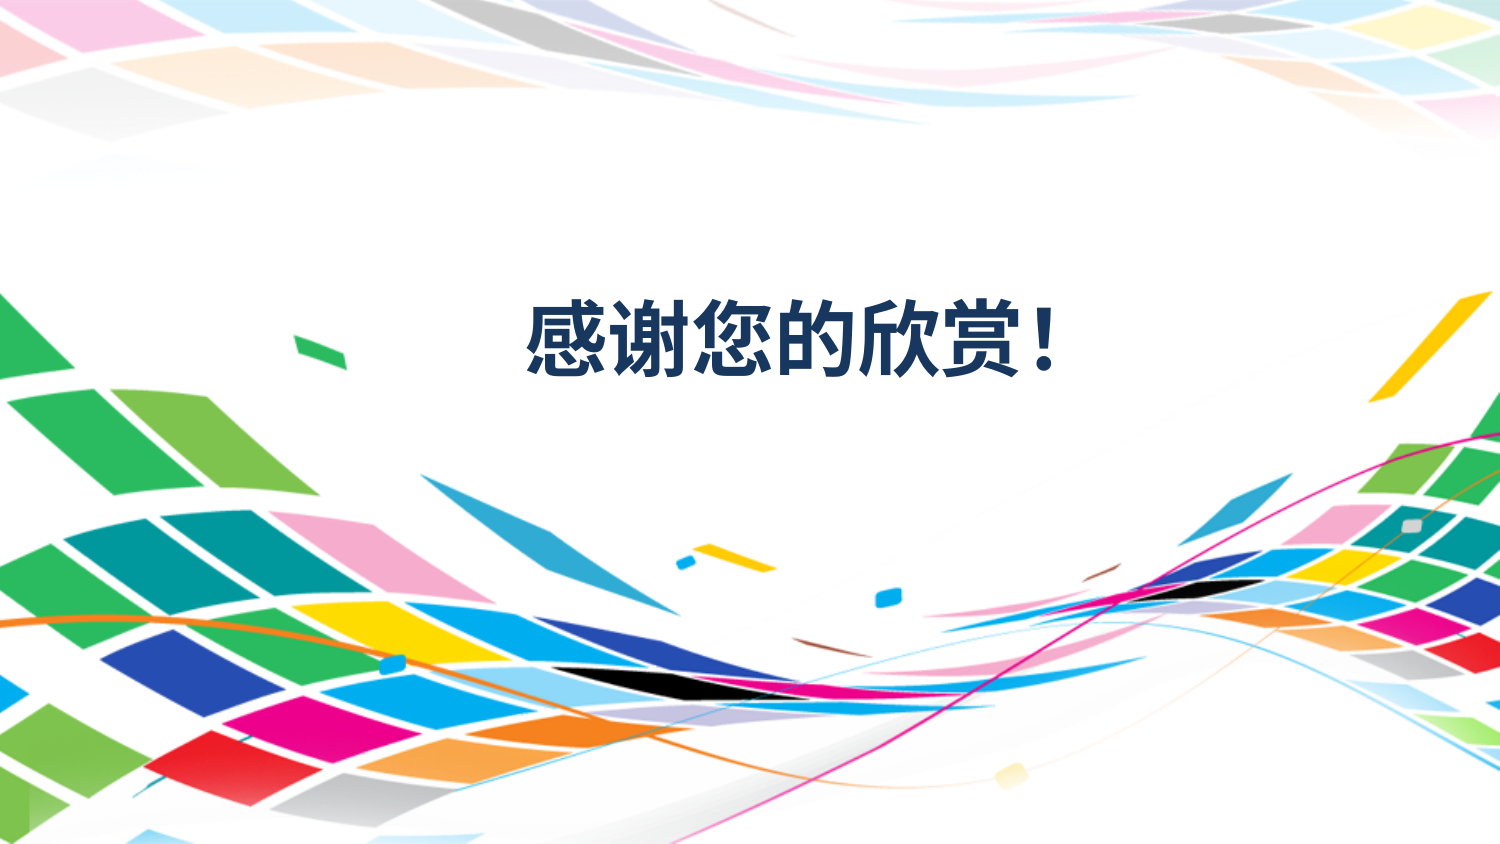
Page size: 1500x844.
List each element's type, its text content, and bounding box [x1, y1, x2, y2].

picture [0, 0, 1500, 844]
text_box 感谢您的欣赏！ [430, 280, 1202, 395]
